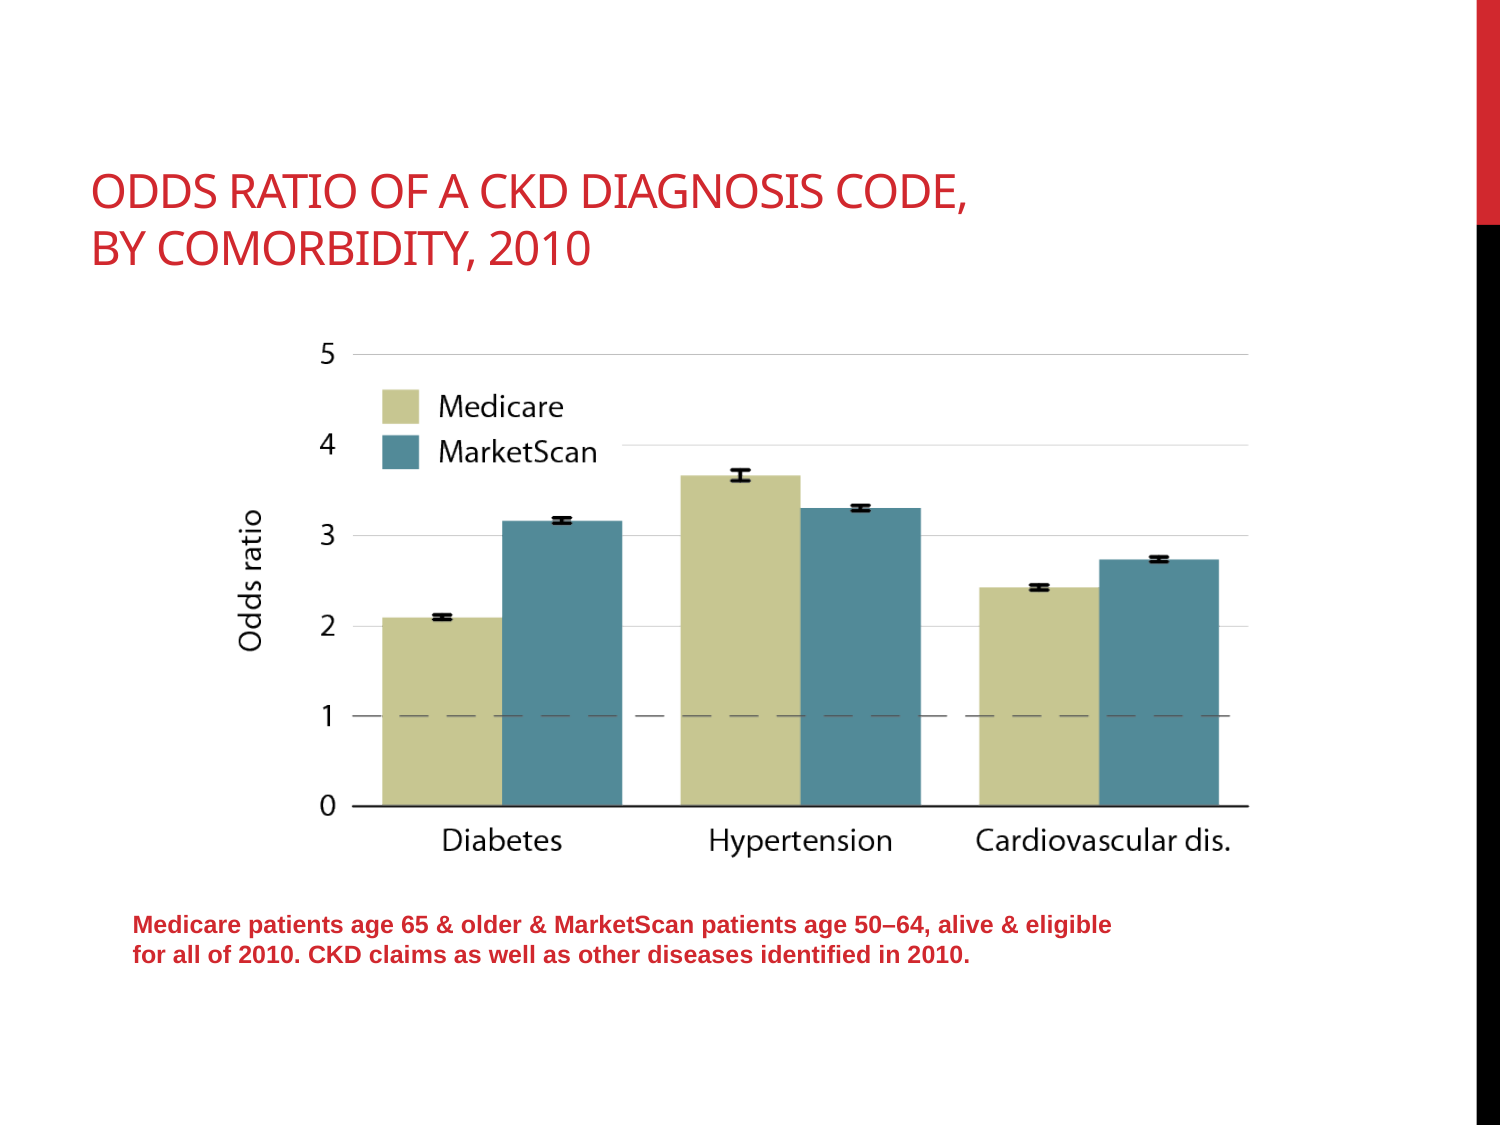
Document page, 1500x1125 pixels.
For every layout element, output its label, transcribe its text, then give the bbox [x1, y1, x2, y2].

text_box Medicare patients age 65 & older & MarketScan patients age 50–64, alive & eligible for all of 2010. CKD claims as well as other diseases identified in 2010. [132, 904, 1119, 976]
title Odds ratio of a CKD diagnosis code, by comorbidity, 2010 [75, 113, 1025, 339]
picture [234, 336, 1250, 859]
